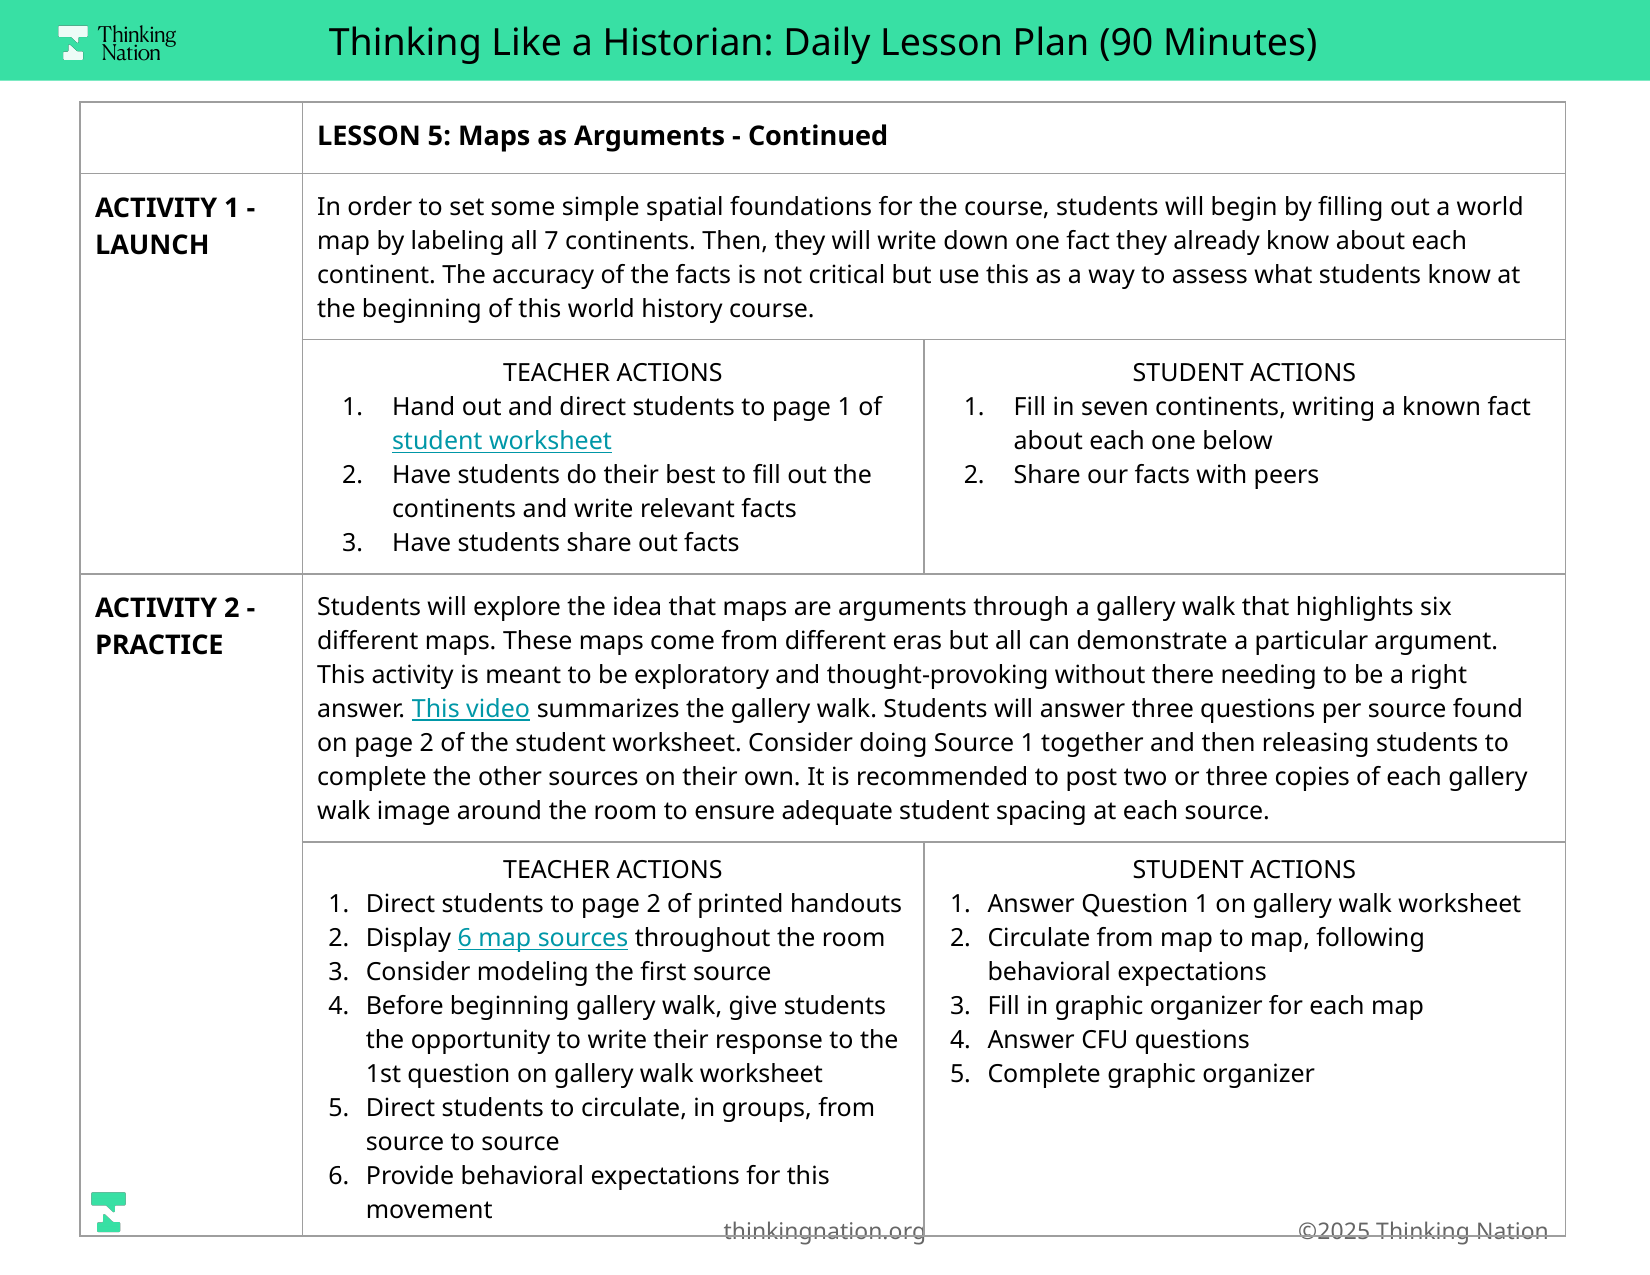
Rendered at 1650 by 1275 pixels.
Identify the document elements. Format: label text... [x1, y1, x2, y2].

table_cell STUDENT ACTIONS Fill in seven continents, writing a known fact about each one below Share our facts with peers [925, 340, 1565, 573]
table_cell ACTIVITY 1 - LAUNCH [81, 174, 302, 573]
table_cell In order to set some simple spatial foundations for the course, students will begin by filling out a world map by labeling all 7 continents. Then, they will write down one fact they already know about each continent. The accuracy of the facts is not critical but use this as a way to assess what students know at the beginning of this world history course. [303, 174, 1565, 339]
table_header [81, 103, 302, 173]
text_box Thinking Like a Historian: Daily Lesson Plan (90 Minutes) [0, 0, 1650, 81]
table_cell STUDENT ACTIONS Answer Question 1 on gallery walk worksheet Circulate from map to map, following behavioral expectations Fill in graphic organizer for each map Answer CFU questions Complete graphic organizer [925, 843, 1565, 1235]
picture [45, 14, 180, 71]
table_cell ACTIVITY 2 - PRACTICE [81, 575, 302, 1235]
table_cell TEACHER ACTIONS Hand out and direct students to page 1 of student worksheet Have students do their best to fill out the continents and write relevant facts Have students share out facts [303, 340, 923, 573]
table_header LESSON 5: Maps as Arguments - Continued [303, 103, 1565, 173]
table_cell TEACHER ACTIONS Direct students to page 2 of printed handouts Display 6 map sources throughout the room Consider modeling the first source Before beginning gallery walk, give students the opportunity to write their response to the 1st question on gallery walk worksheet Direct students to circulate, in groups, from source to source Provide behavioral expectations for this movement [303, 843, 923, 1235]
table_cell Students will explore the idea that maps are arguments through a gallery walk that highlights six different maps. These maps come from different eras but all can demonstrate a particular argument. This activity is meant to be exploratory and thought-provoking without there needing to be a right answer. This video summarizes the gallery walk. Students will answer three questions per source found on page 2 of the student worksheet. Consider doing Source 1 together and then releasing students to complete the other sources on their own. It is recommended to post two or three copies of each gallery walk image around the room to ensure adequate student spacing at each source. [303, 575, 1565, 841]
picture [80, 1184, 136, 1240]
